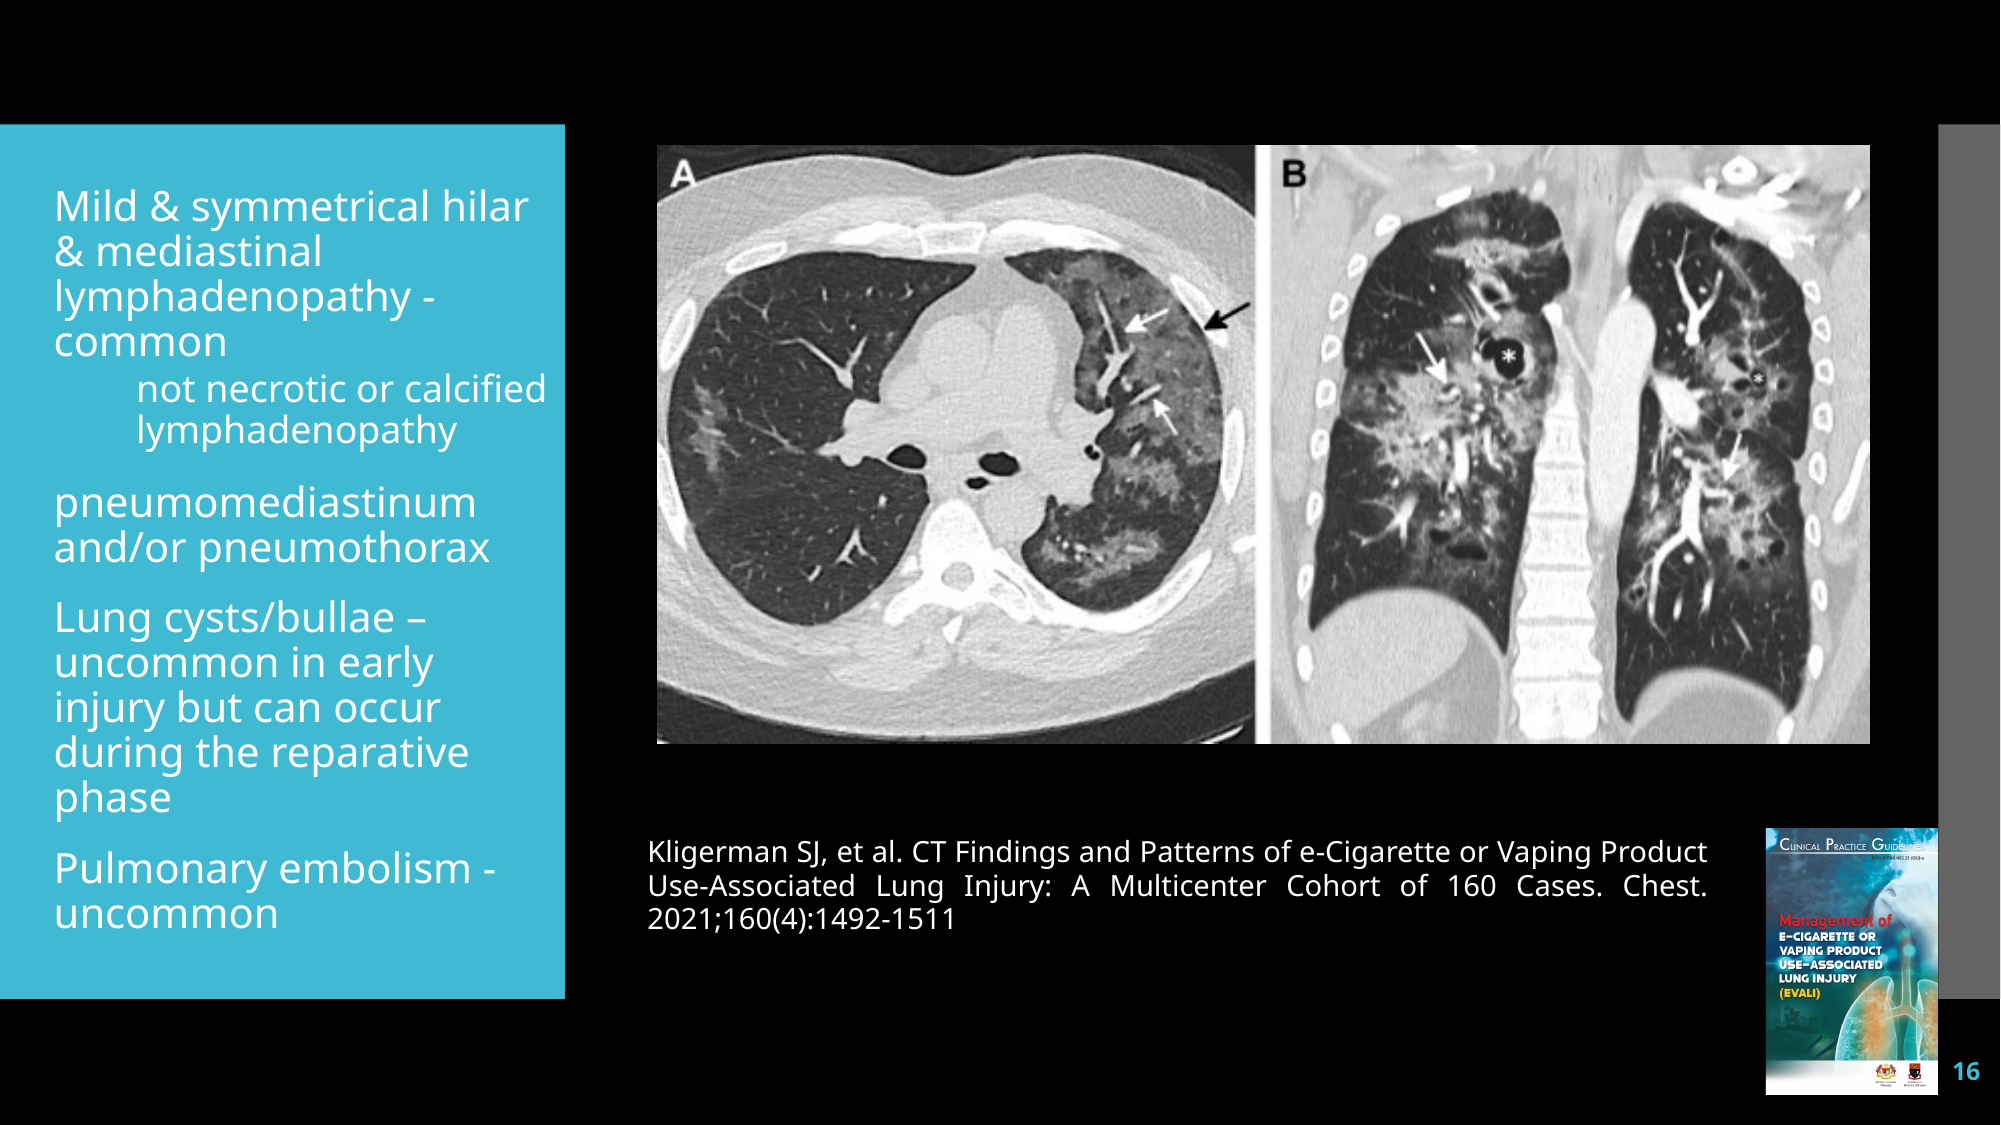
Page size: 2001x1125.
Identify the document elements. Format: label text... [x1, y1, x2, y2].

slide_number 16 [1744, 1042, 1996, 1103]
text_box Kligerman SJ, et al. CT Findings and Patterns of e-Cigarette or Vaping Product Use-Associated Lung Injury: A Multicenter Cohort of 160 Cases. Chest. 2021;160(4):1492-1511 [632, 828, 1724, 915]
picture [656, 144, 1871, 744]
list Mild & symmetrical hilar & mediastinal lymphadenopathy - common not necrotic or calcified lymphadenopathy pneumomediastinum and/or pneumothorax Lung cysts/bullae – uncommon in early injury but can occur during the reparative phase Pulmonary embolism -uncommon [8, 126, 565, 996]
picture [1765, 828, 1939, 1095]
